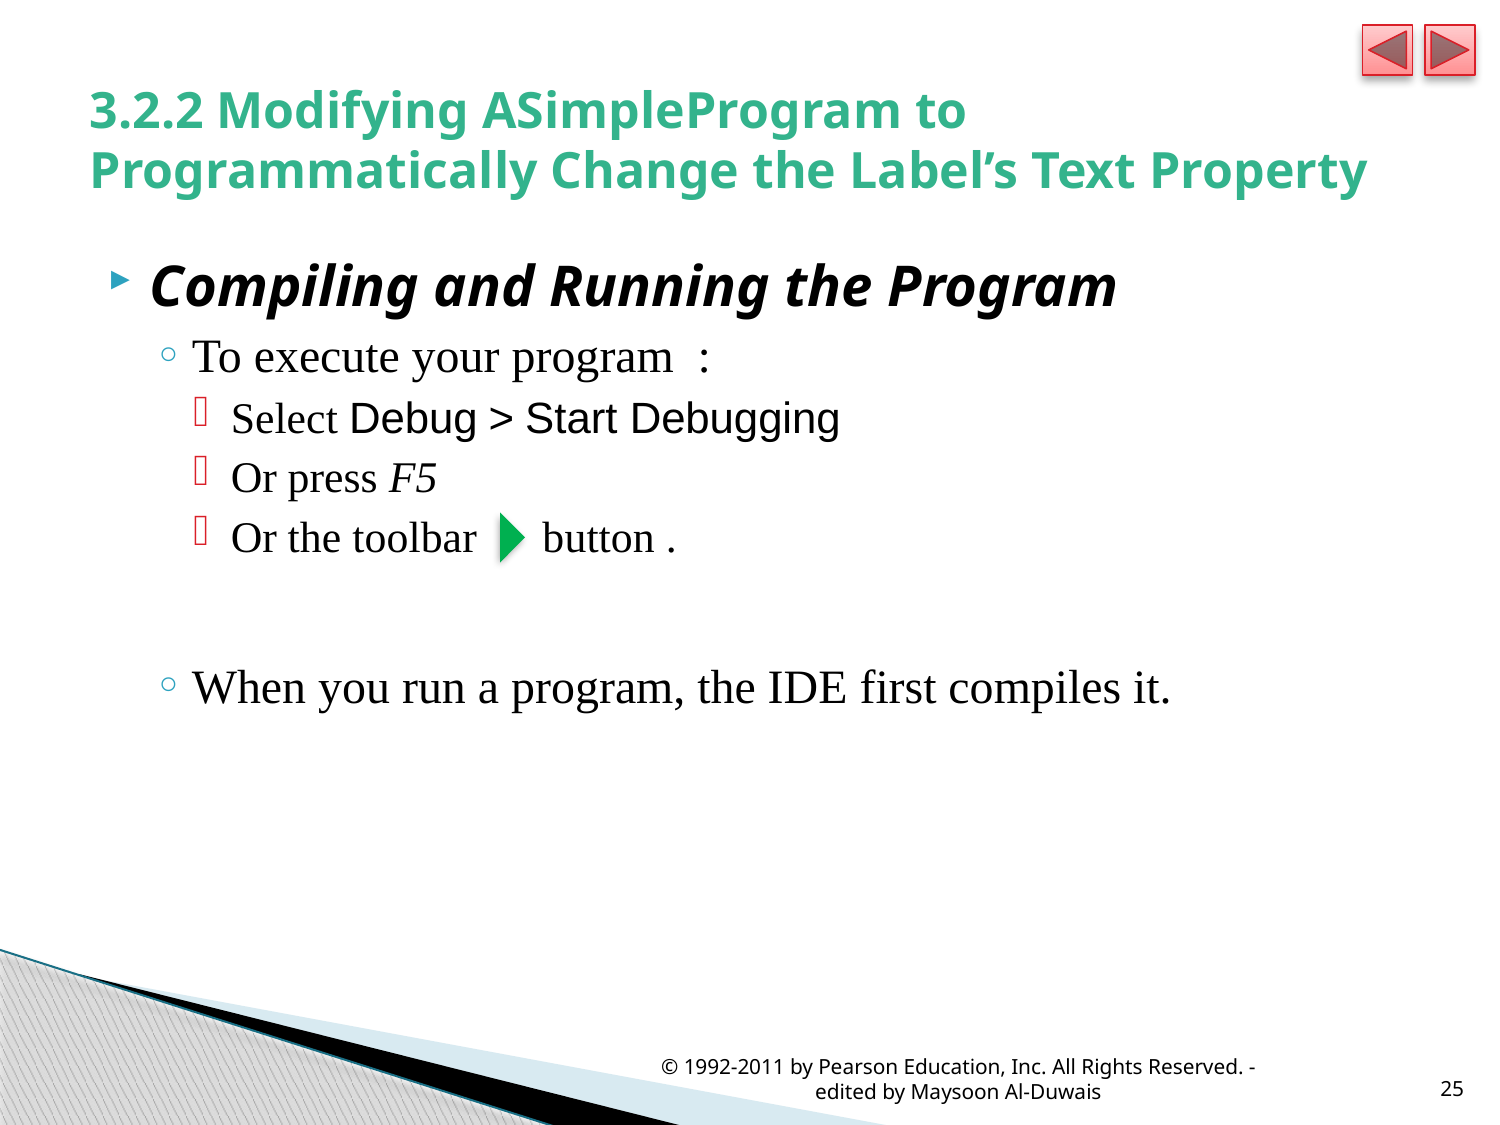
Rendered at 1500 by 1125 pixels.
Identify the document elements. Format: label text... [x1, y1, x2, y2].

slide_number 25 [1418, 1051, 1479, 1112]
footer © 1992-2011 by Pearson Education, Inc. All Rights Reserved. - edited by Maysoon Al-Duwais [612, 1051, 1305, 1112]
title 3.2.2 Modifying ASimpleProgram to Programmatically Change the Label’s Text Property [75, 45, 1425, 233]
list Compiling and Running the Program To execute your program : Select Debug > Start Debugging Or press F5 Or the toolbar button . When you run a program, the IDE first compiles it. [74, 242, 1426, 986]
text_box [495, 508, 530, 567]
